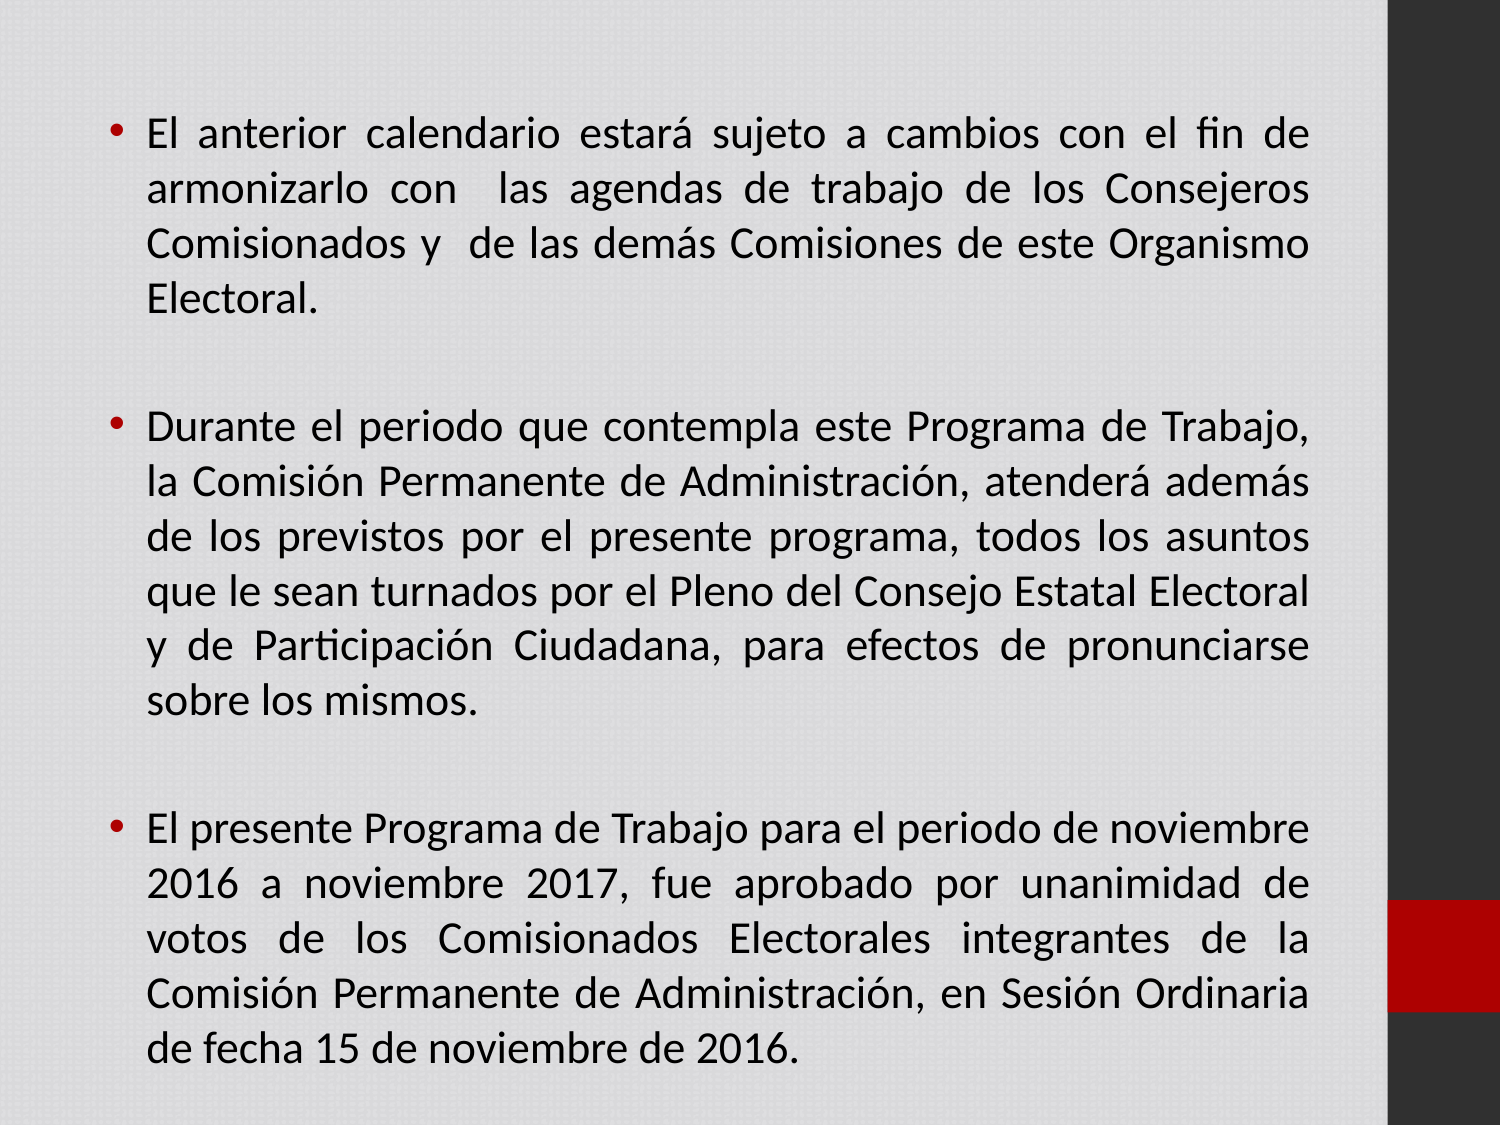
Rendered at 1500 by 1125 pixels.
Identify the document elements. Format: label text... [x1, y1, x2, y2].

list El anterior calendario estará sujeto a cambios con el fin de armonizarlo con las agendas de trabajo de los Consejeros Comisionados y de las demás Comisiones de este Organismo Electoral. Durante el periodo que contempla este Programa de Trabajo, la Comisión Permanente de Administración, atenderá además de los previstos por el presente programa, todos los asuntos que le sean turnados por el Pleno del Consejo Estatal Electoral y de Participación Ciudadana, para efectos de pronunciarse sobre los mismos. El presente Programa de Trabajo para el periodo de noviembre 2016 a noviembre 2017, fue aprobado por unanimidad de votos de los Comisionados Electorales integrantes de la Comisión Permanente de Administración, en Sesión Ordinaria de fecha 15 de noviembre de 2016. [75, 30, 1325, 1083]
